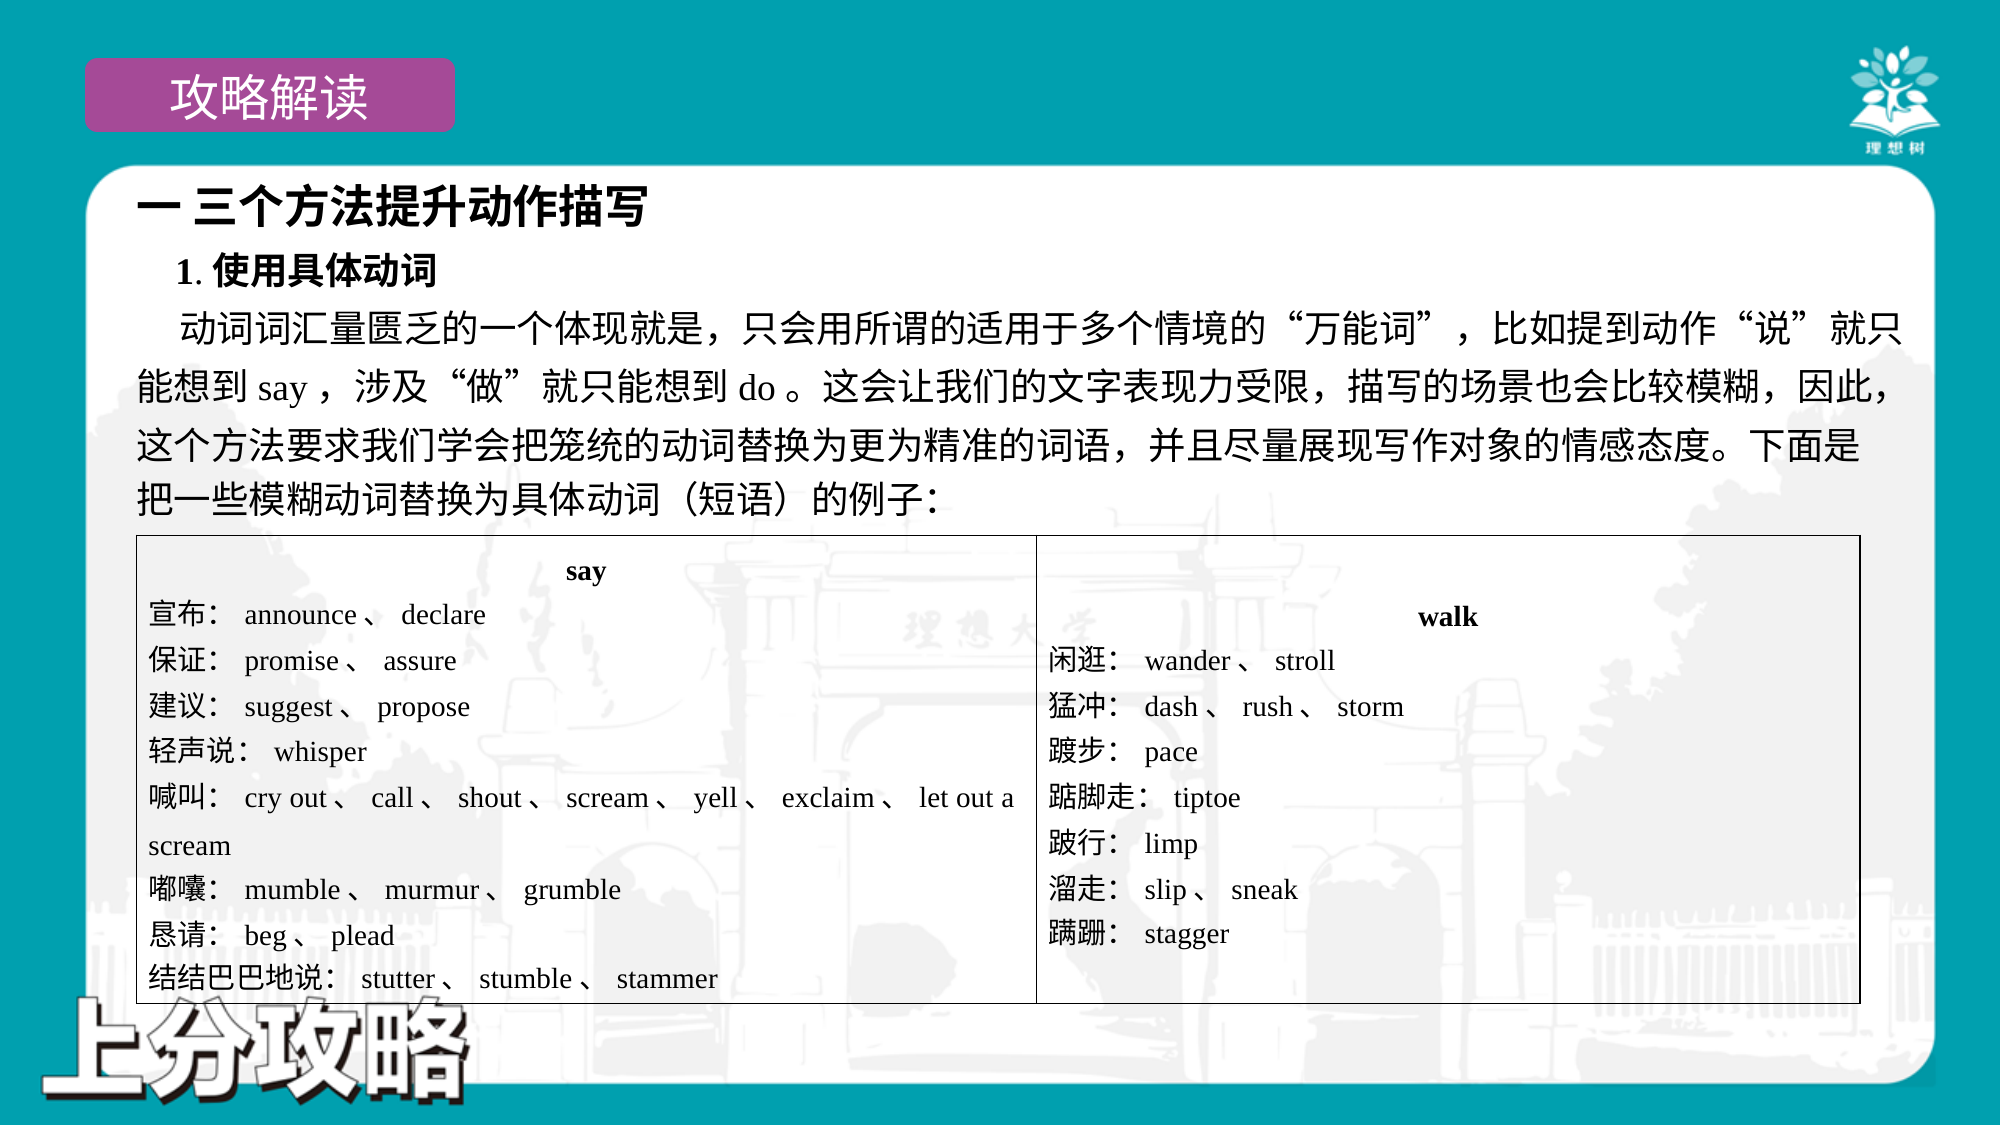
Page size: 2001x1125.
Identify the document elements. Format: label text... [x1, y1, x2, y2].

table_header walk 闲逛：wander、stroll 猛冲：dash、rush、storm 踱步：pace 踮脚走：tiptoe 跛行：limp 溜走：slip、sneak 蹒跚：stagger [1037, 536, 1859, 1003]
text_box 1.使用具体动词 动词词汇量匮乏的一个体现就是，只会用所谓的适用于多个情境的“万能词”，比如提到动作“说”就只 能想到say，涉及“做”就只能想到do。这会让我们的文字表现力受限，描写的场景也会比较模糊，因此， 这个方法要求我们学会把笼统的动词替换为更为精准的词语，并且尽量展现写作对象的情感态度。下面是 把一些模糊动词替换为具体动词（短语）的例子：#1.1 [136, 233, 1865, 517]
text_box 一 三个方法提升动作描写 [136, 176, 1865, 232]
picture [0, 0, 2000, 1125]
table_header say 宣布：announce、declare 保证：promise、assure 建议：suggest、propose 轻声说：whisper 喊叫：cry out、call、shout、scream、yell、exclaim、let out a scream 嘟囔：mumble、murmur、grumble 恳请：beg、plead 结结巴巴地说：stutter、stumble、stammer [137, 536, 1036, 1003]
